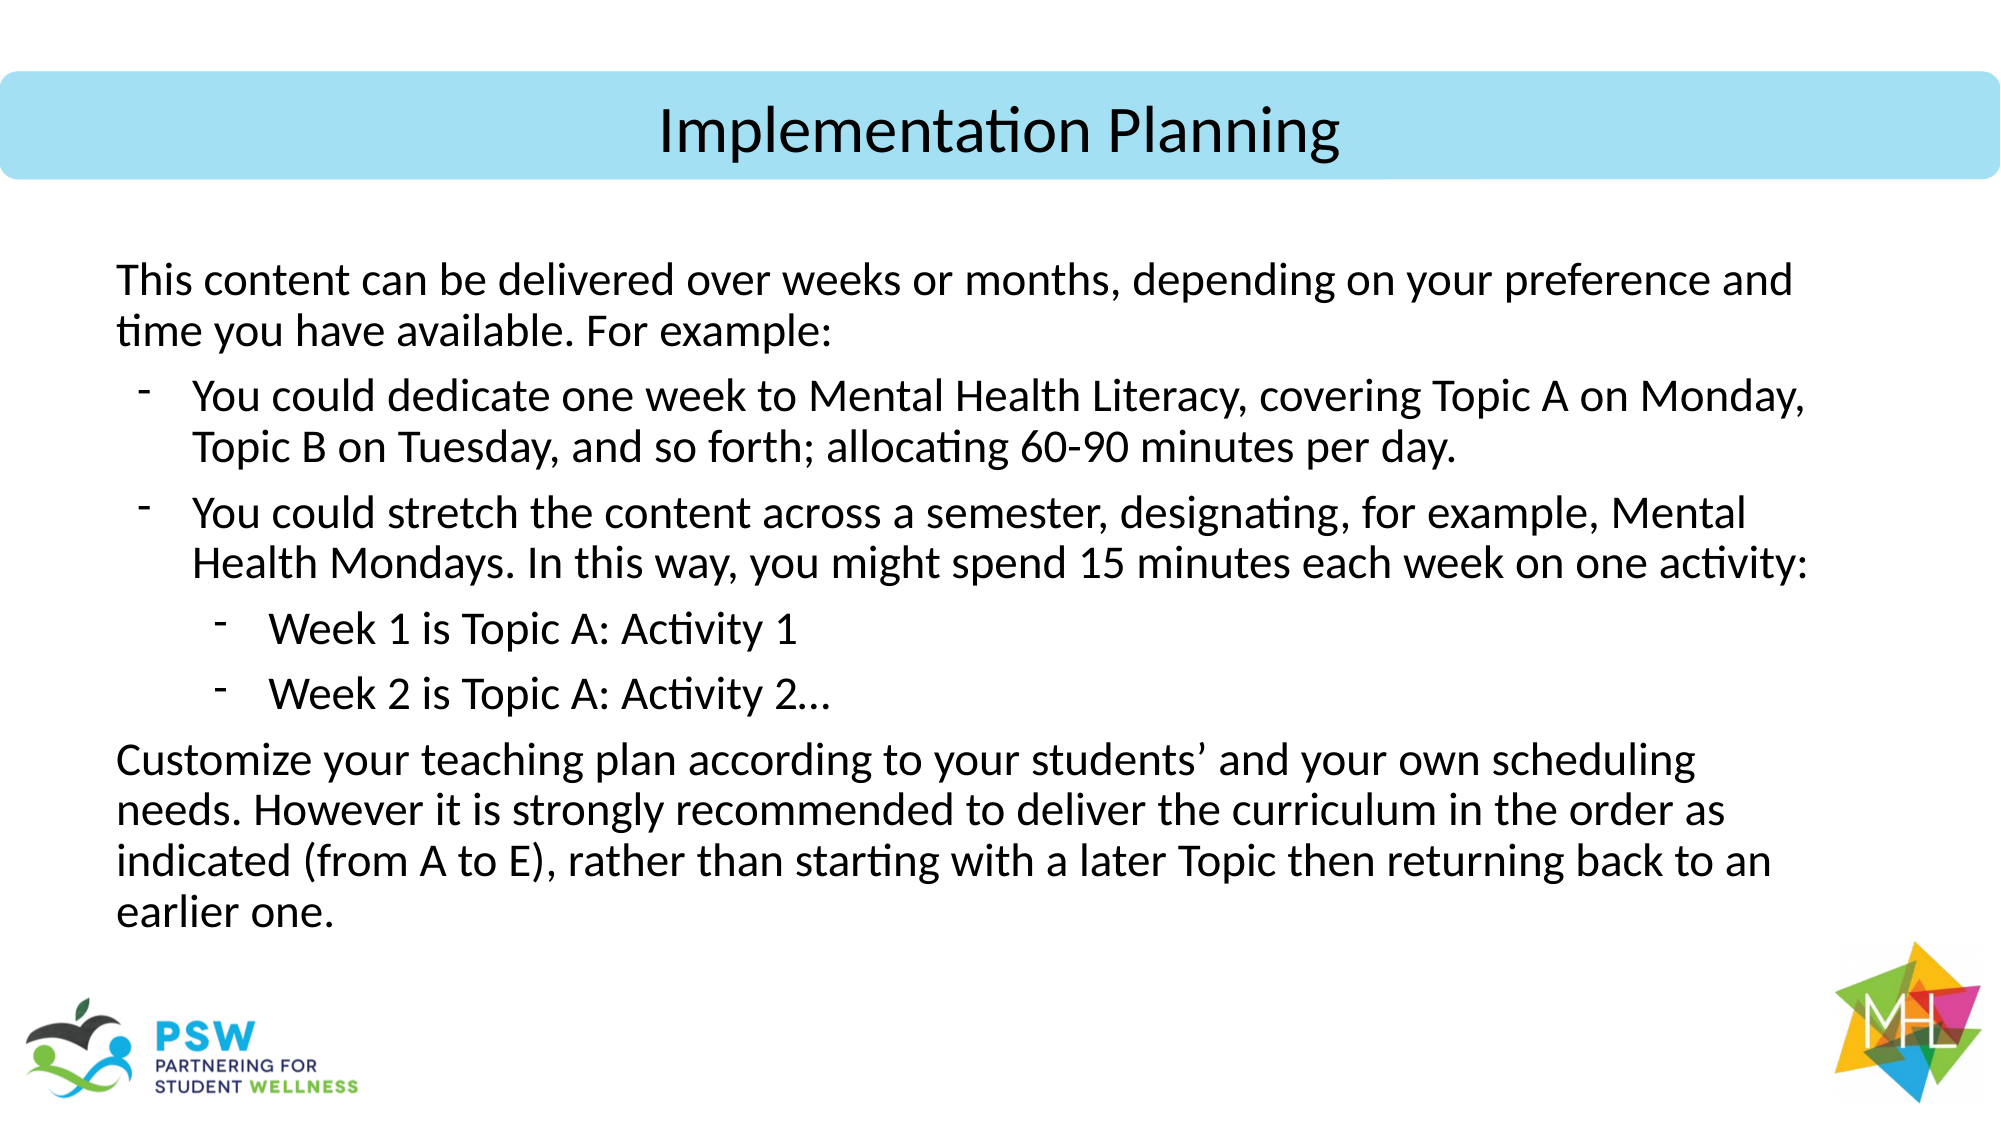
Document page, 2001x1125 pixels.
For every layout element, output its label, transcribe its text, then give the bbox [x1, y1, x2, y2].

list This content can be delivered over weeks or months, depending on your preference and time you have available. For example: You could dedicate one week to Mental Health Literacy, covering Topic A on Monday, Topic B on Tuesday, and so forth; allocating 60-90 minutes per day. You could stretch the content across a semester, designating, for example, Mental Health Mondays. In this way, you might spend 15 minutes each week on one activity: Week 1 is Topic A: Activity 1 Week 2 is Topic A: Activity 2… Customize your teaching plan according to your students’ and your own scheduling needs. However it is strongly recommended to deliver the curriculum in the order as indicated (from A to E), rather than starting with a later Topic then returning back to an earlier one. [101, 247, 1830, 961]
picture [0, 0, 2001, 1125]
text_box Implementation Planning [0, 72, 2000, 179]
